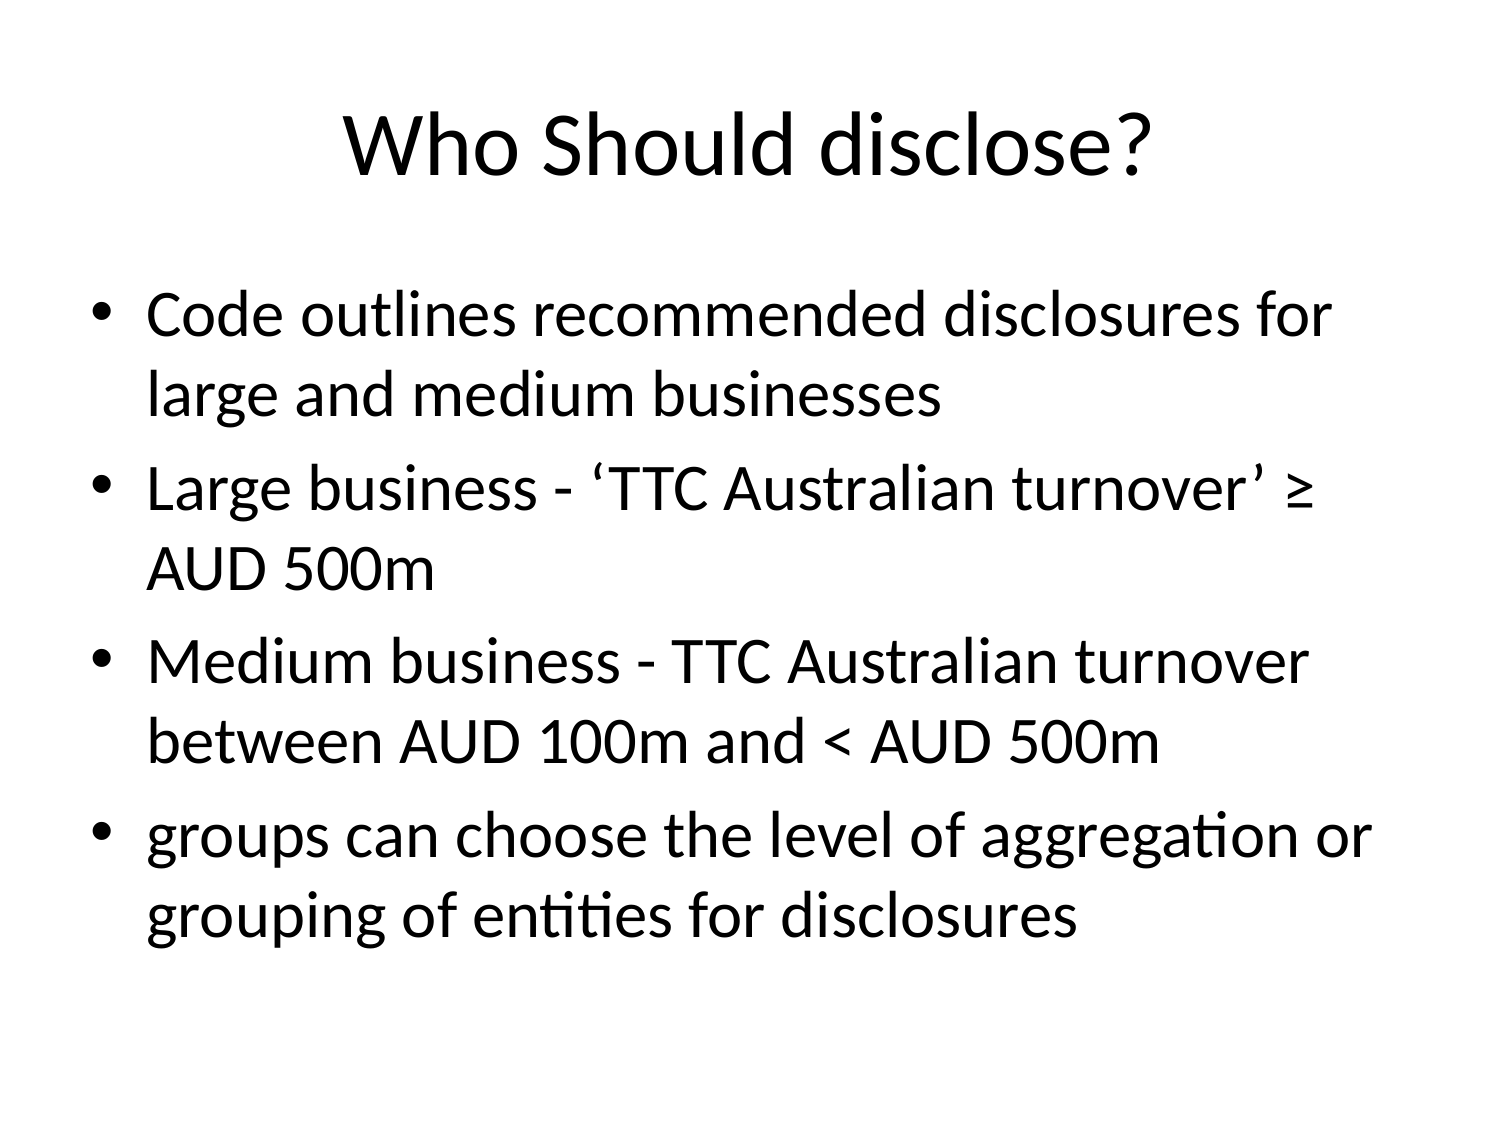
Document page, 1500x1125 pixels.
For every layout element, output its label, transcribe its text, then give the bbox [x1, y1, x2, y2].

title Who Should disclose? [75, 45, 1425, 233]
list Code outlines recommended disclosures for large and medium businesses Large business - ‘TTC Australian turnover’ ≥ AUD 500m Medium business - TTC Australian turnover between AUD 100m and < AUD 500m groups can choose the level of aggregation or grouping of entities for disclosures [75, 262, 1425, 1005]
